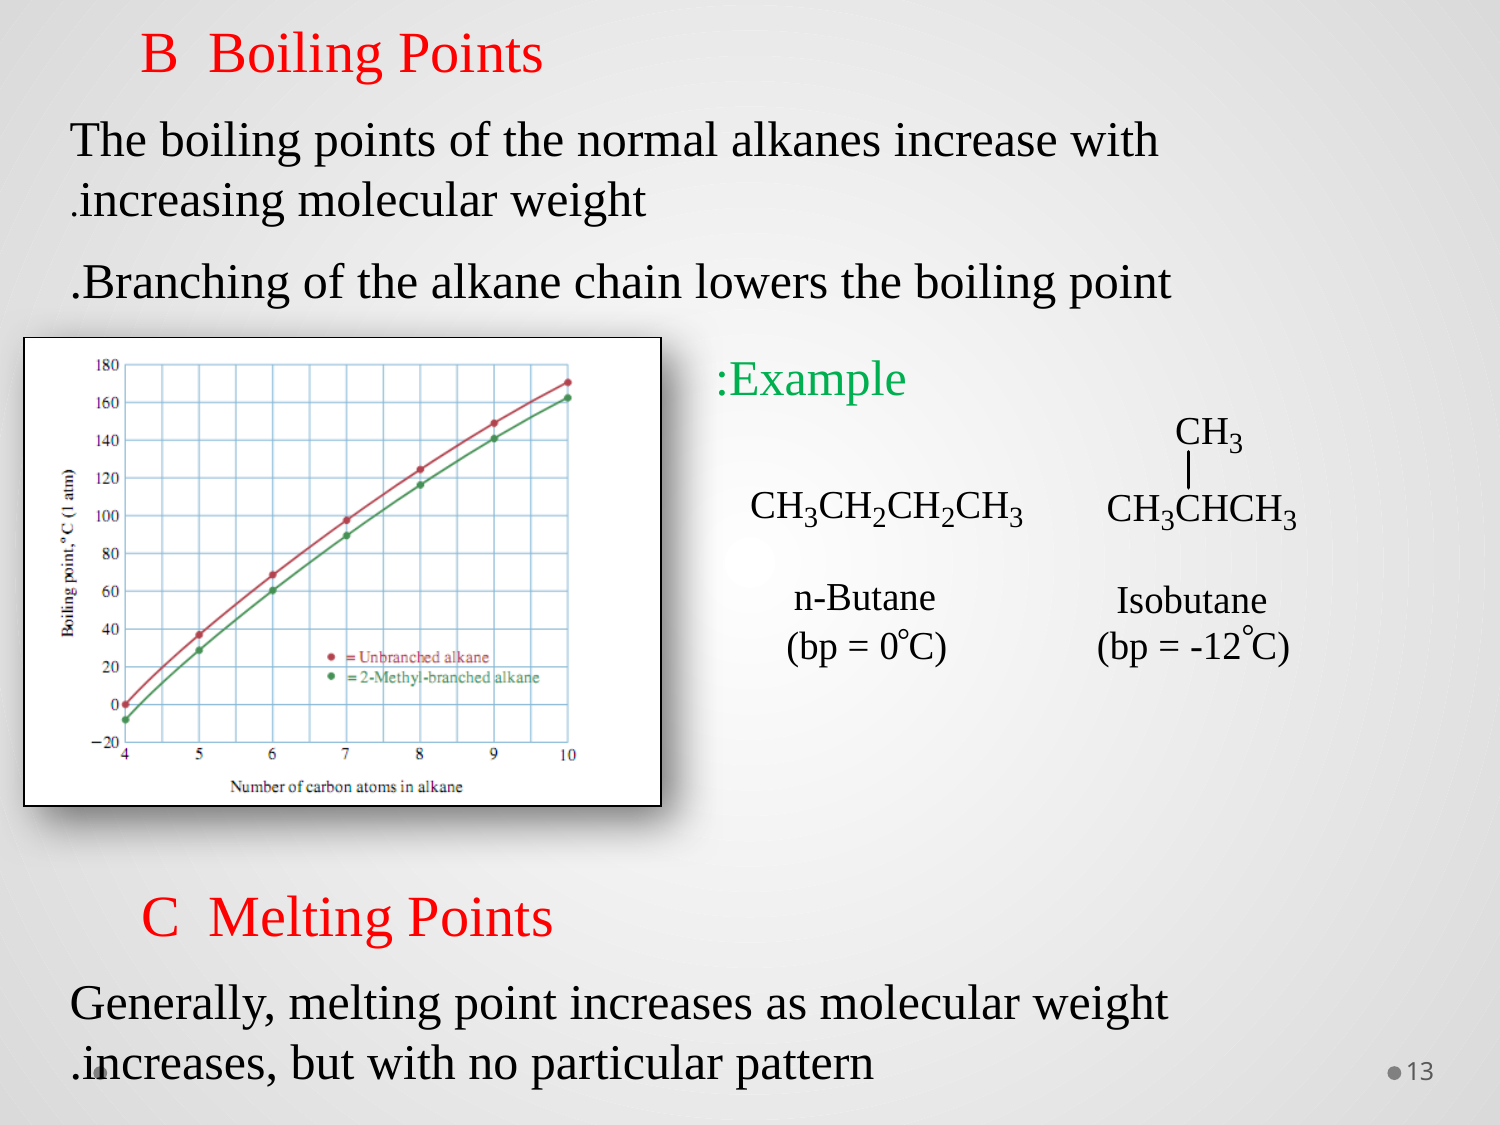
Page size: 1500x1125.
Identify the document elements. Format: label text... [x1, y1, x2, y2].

text_box C Melting Points [125, 870, 569, 956]
picture [749, 413, 1297, 670]
text_box The boiling points of the normal alkanes increase with increasing molecular weight. [54, 99, 1341, 235]
text_box Example: [700, 338, 922, 413]
text_box B Boiling Points [125, 7, 560, 92]
slide_number 13 [1401, 1042, 1494, 1103]
text_box Branching of the alkane chain lowers the boiling point. [54, 241, 1208, 316]
text_box Generally, melting point increases as molecular weight increases, but with no particular pattern. [54, 961, 1328, 1097]
picture [24, 337, 661, 806]
